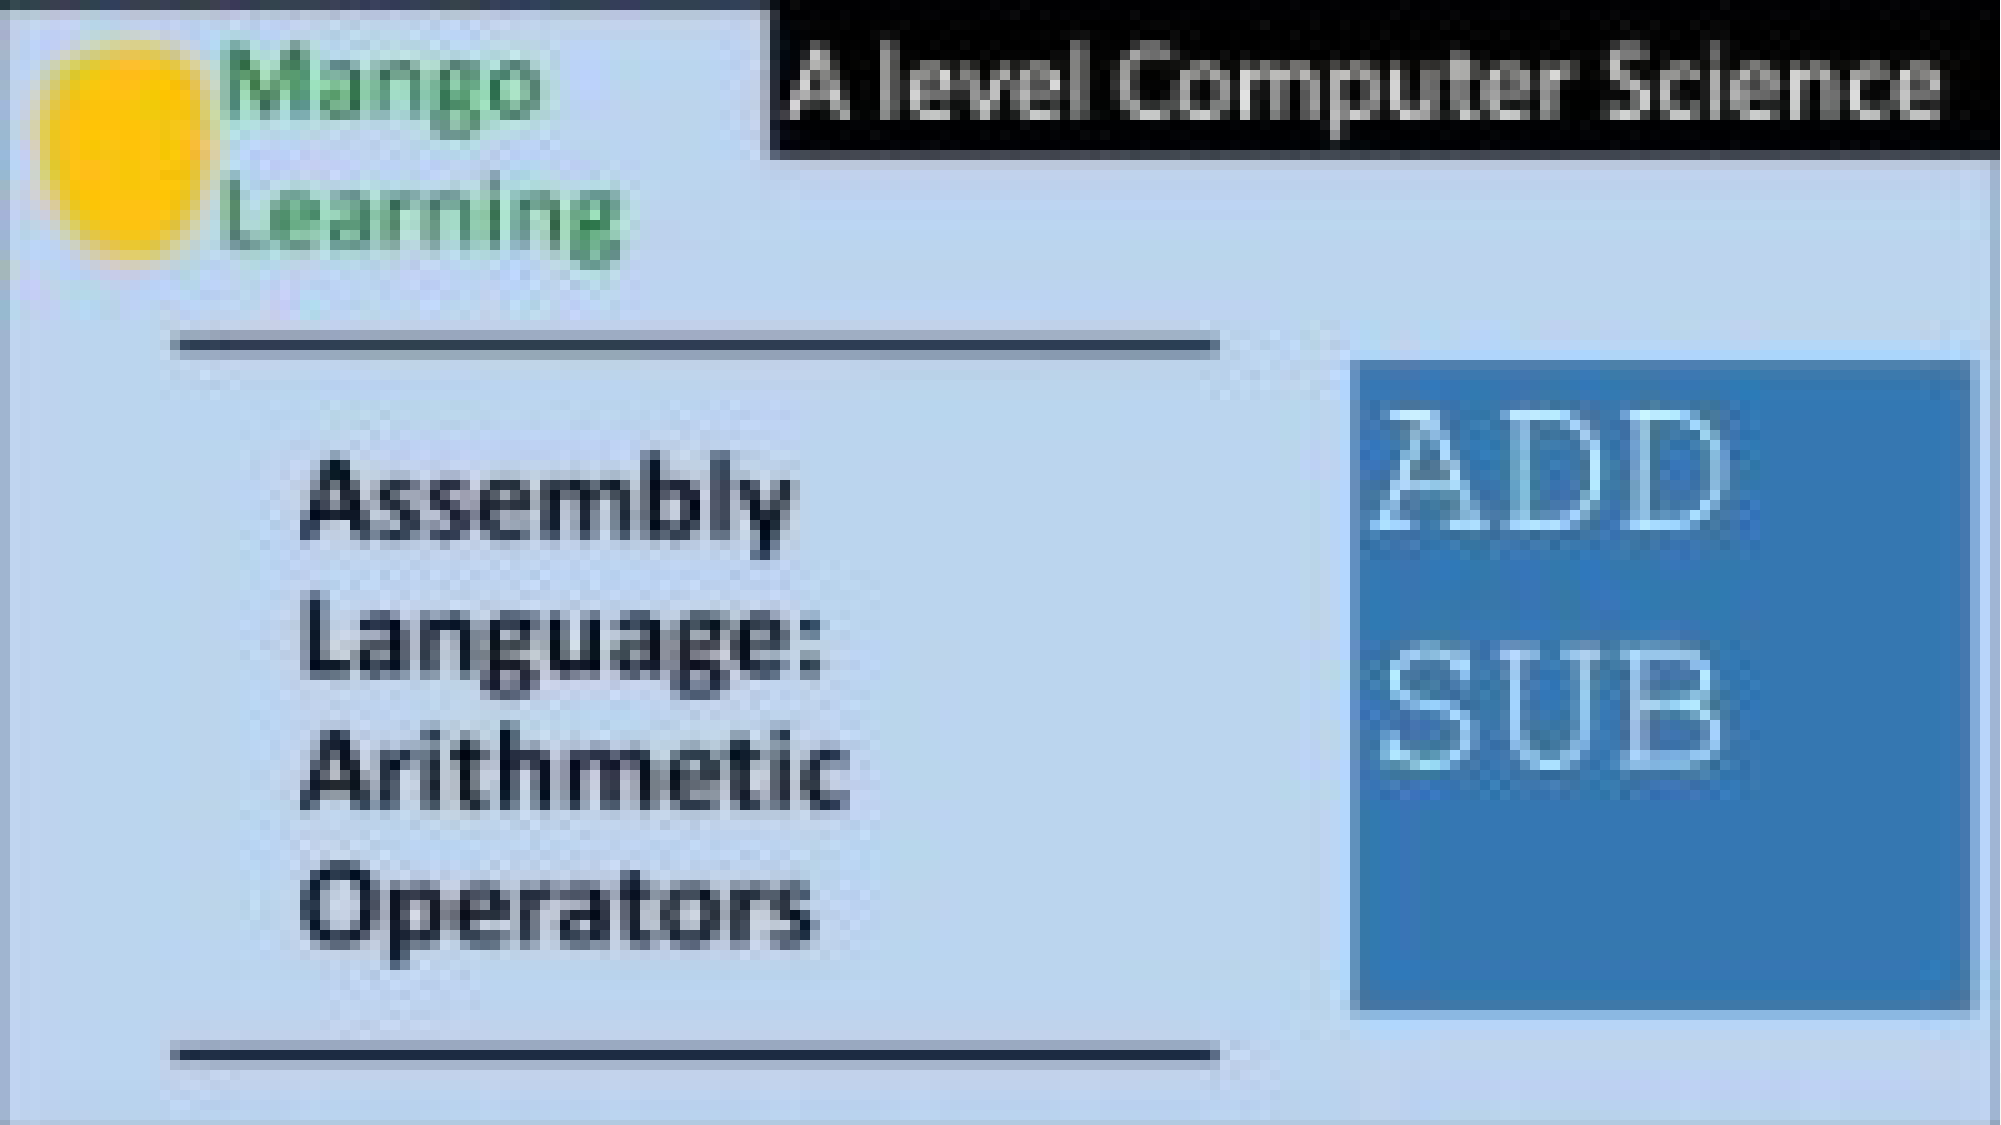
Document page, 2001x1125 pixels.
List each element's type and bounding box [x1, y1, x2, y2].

list [0, 0, 2000, 1125]
